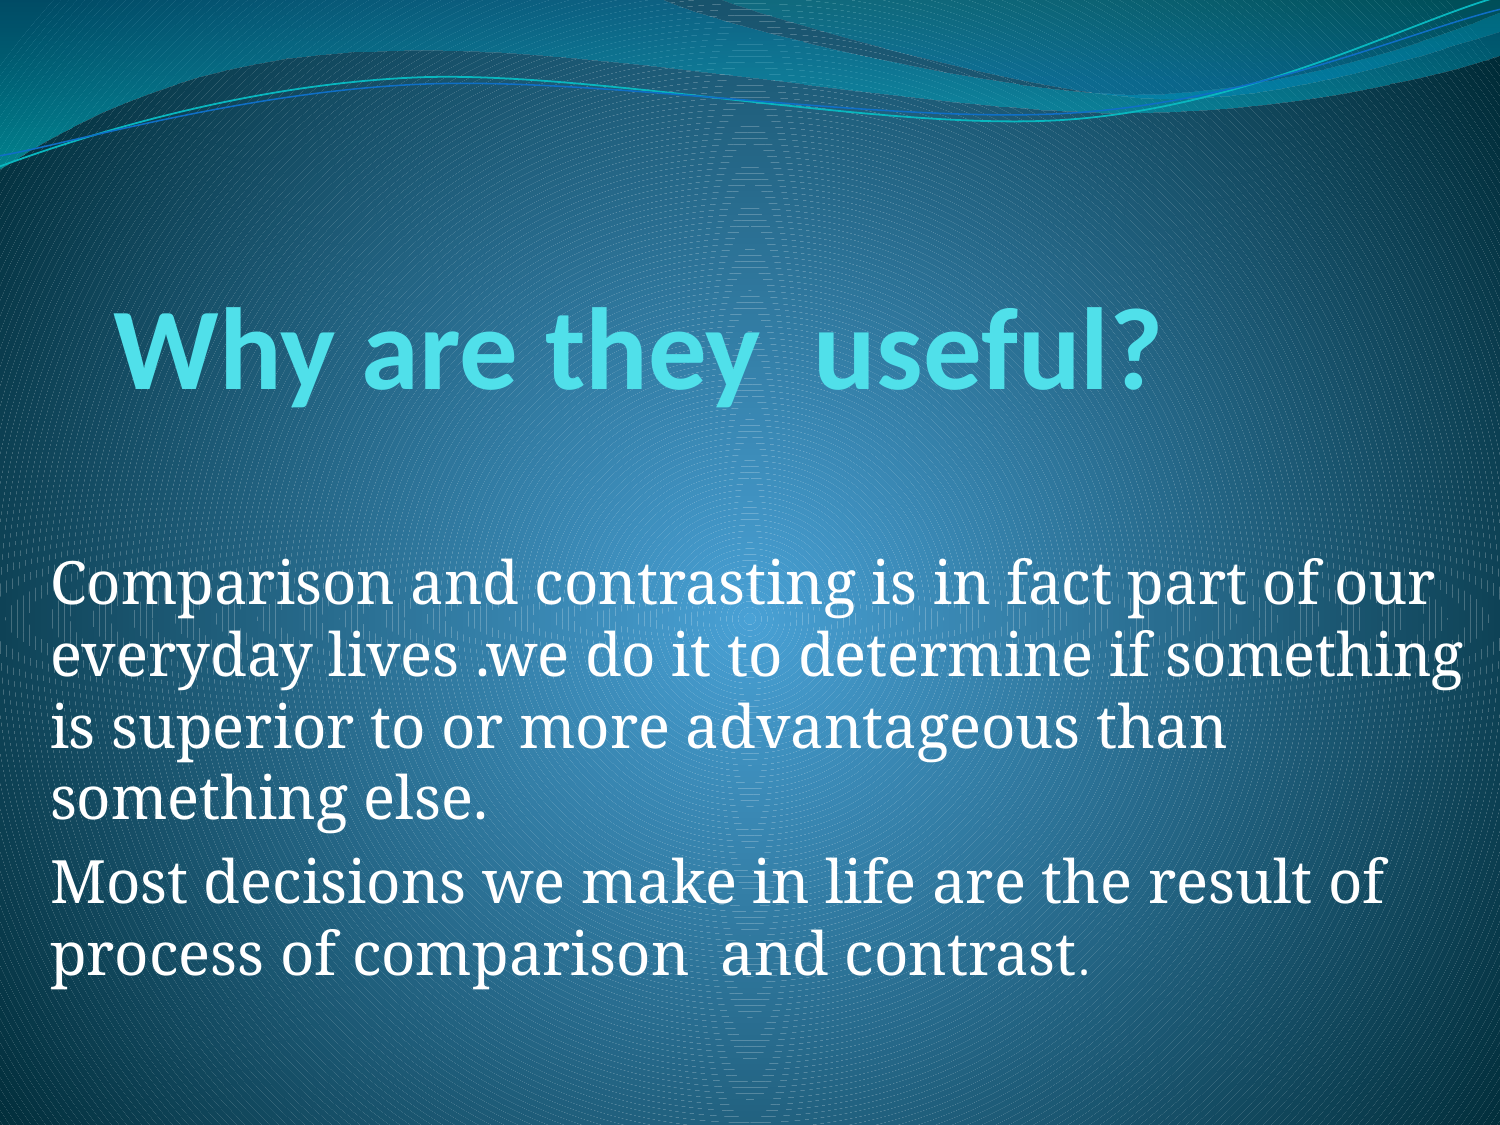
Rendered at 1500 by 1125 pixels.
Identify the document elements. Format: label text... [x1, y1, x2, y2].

subtitle Comparison and contrasting is in fact part of our everyday lives .we do it to determine if something is superior to or more advantageous than something else. Most decisions we make in life are the result of process of comparison and contrast. [50, 537, 1500, 1000]
title Why are they useful? [87, 137, 1376, 413]
